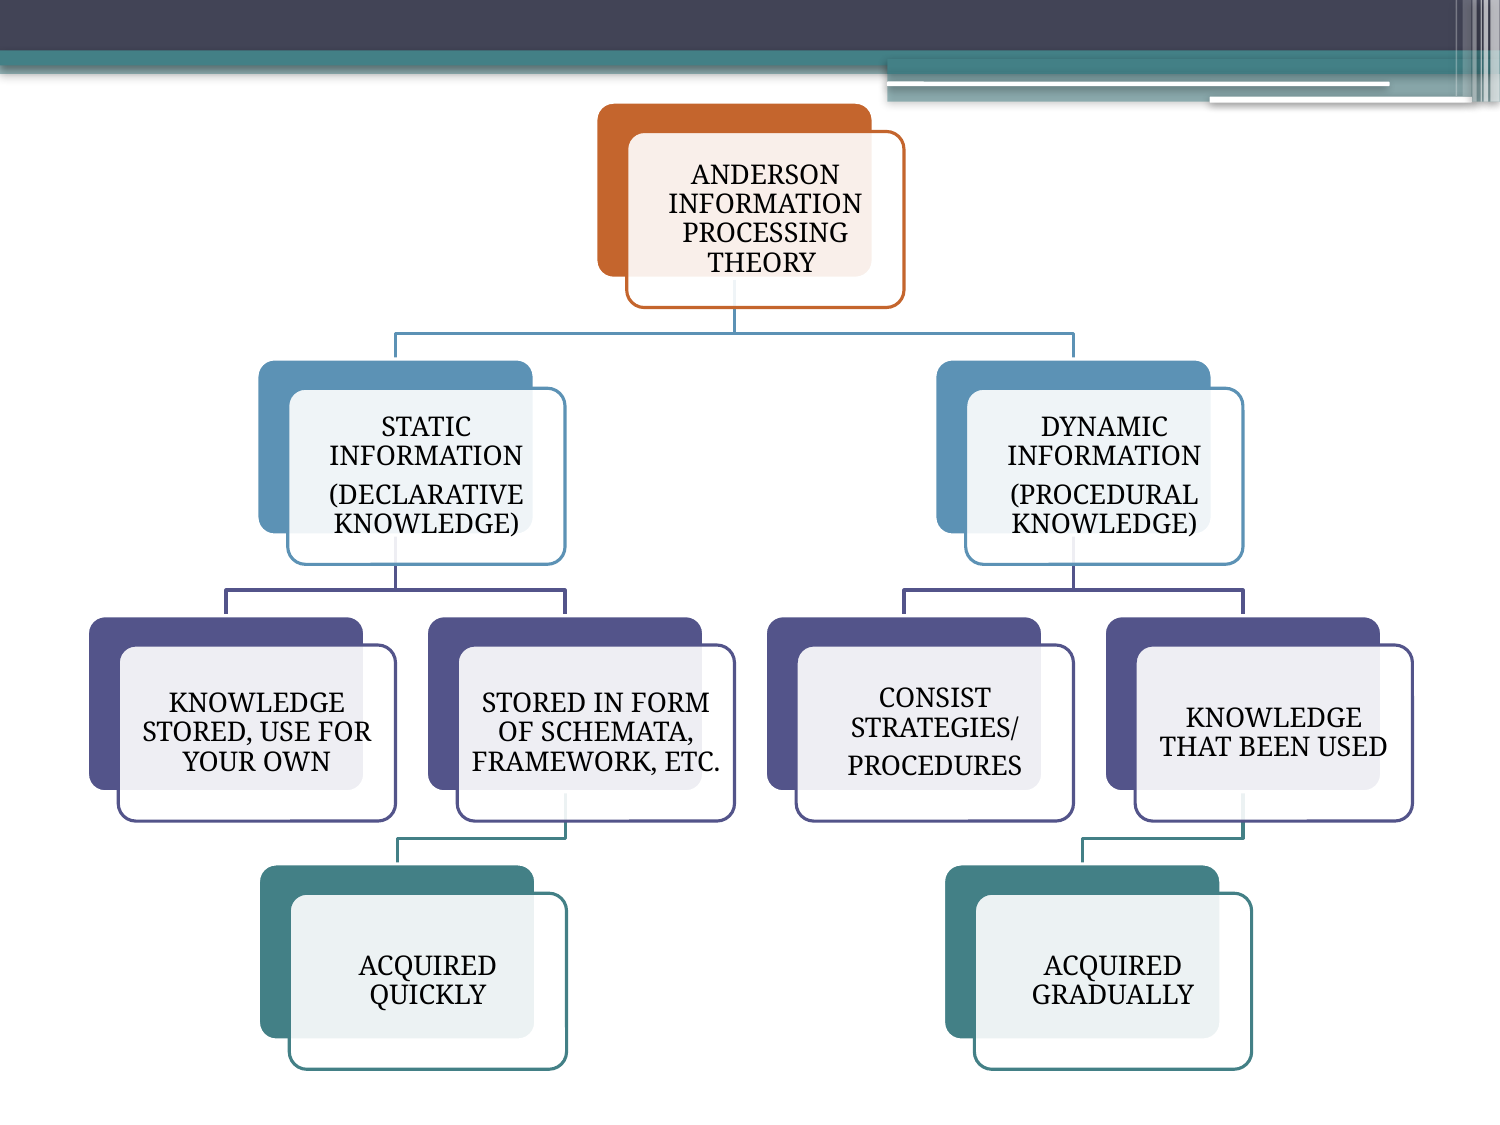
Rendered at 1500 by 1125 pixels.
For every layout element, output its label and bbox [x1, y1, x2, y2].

list [74, 101, 1426, 1079]
